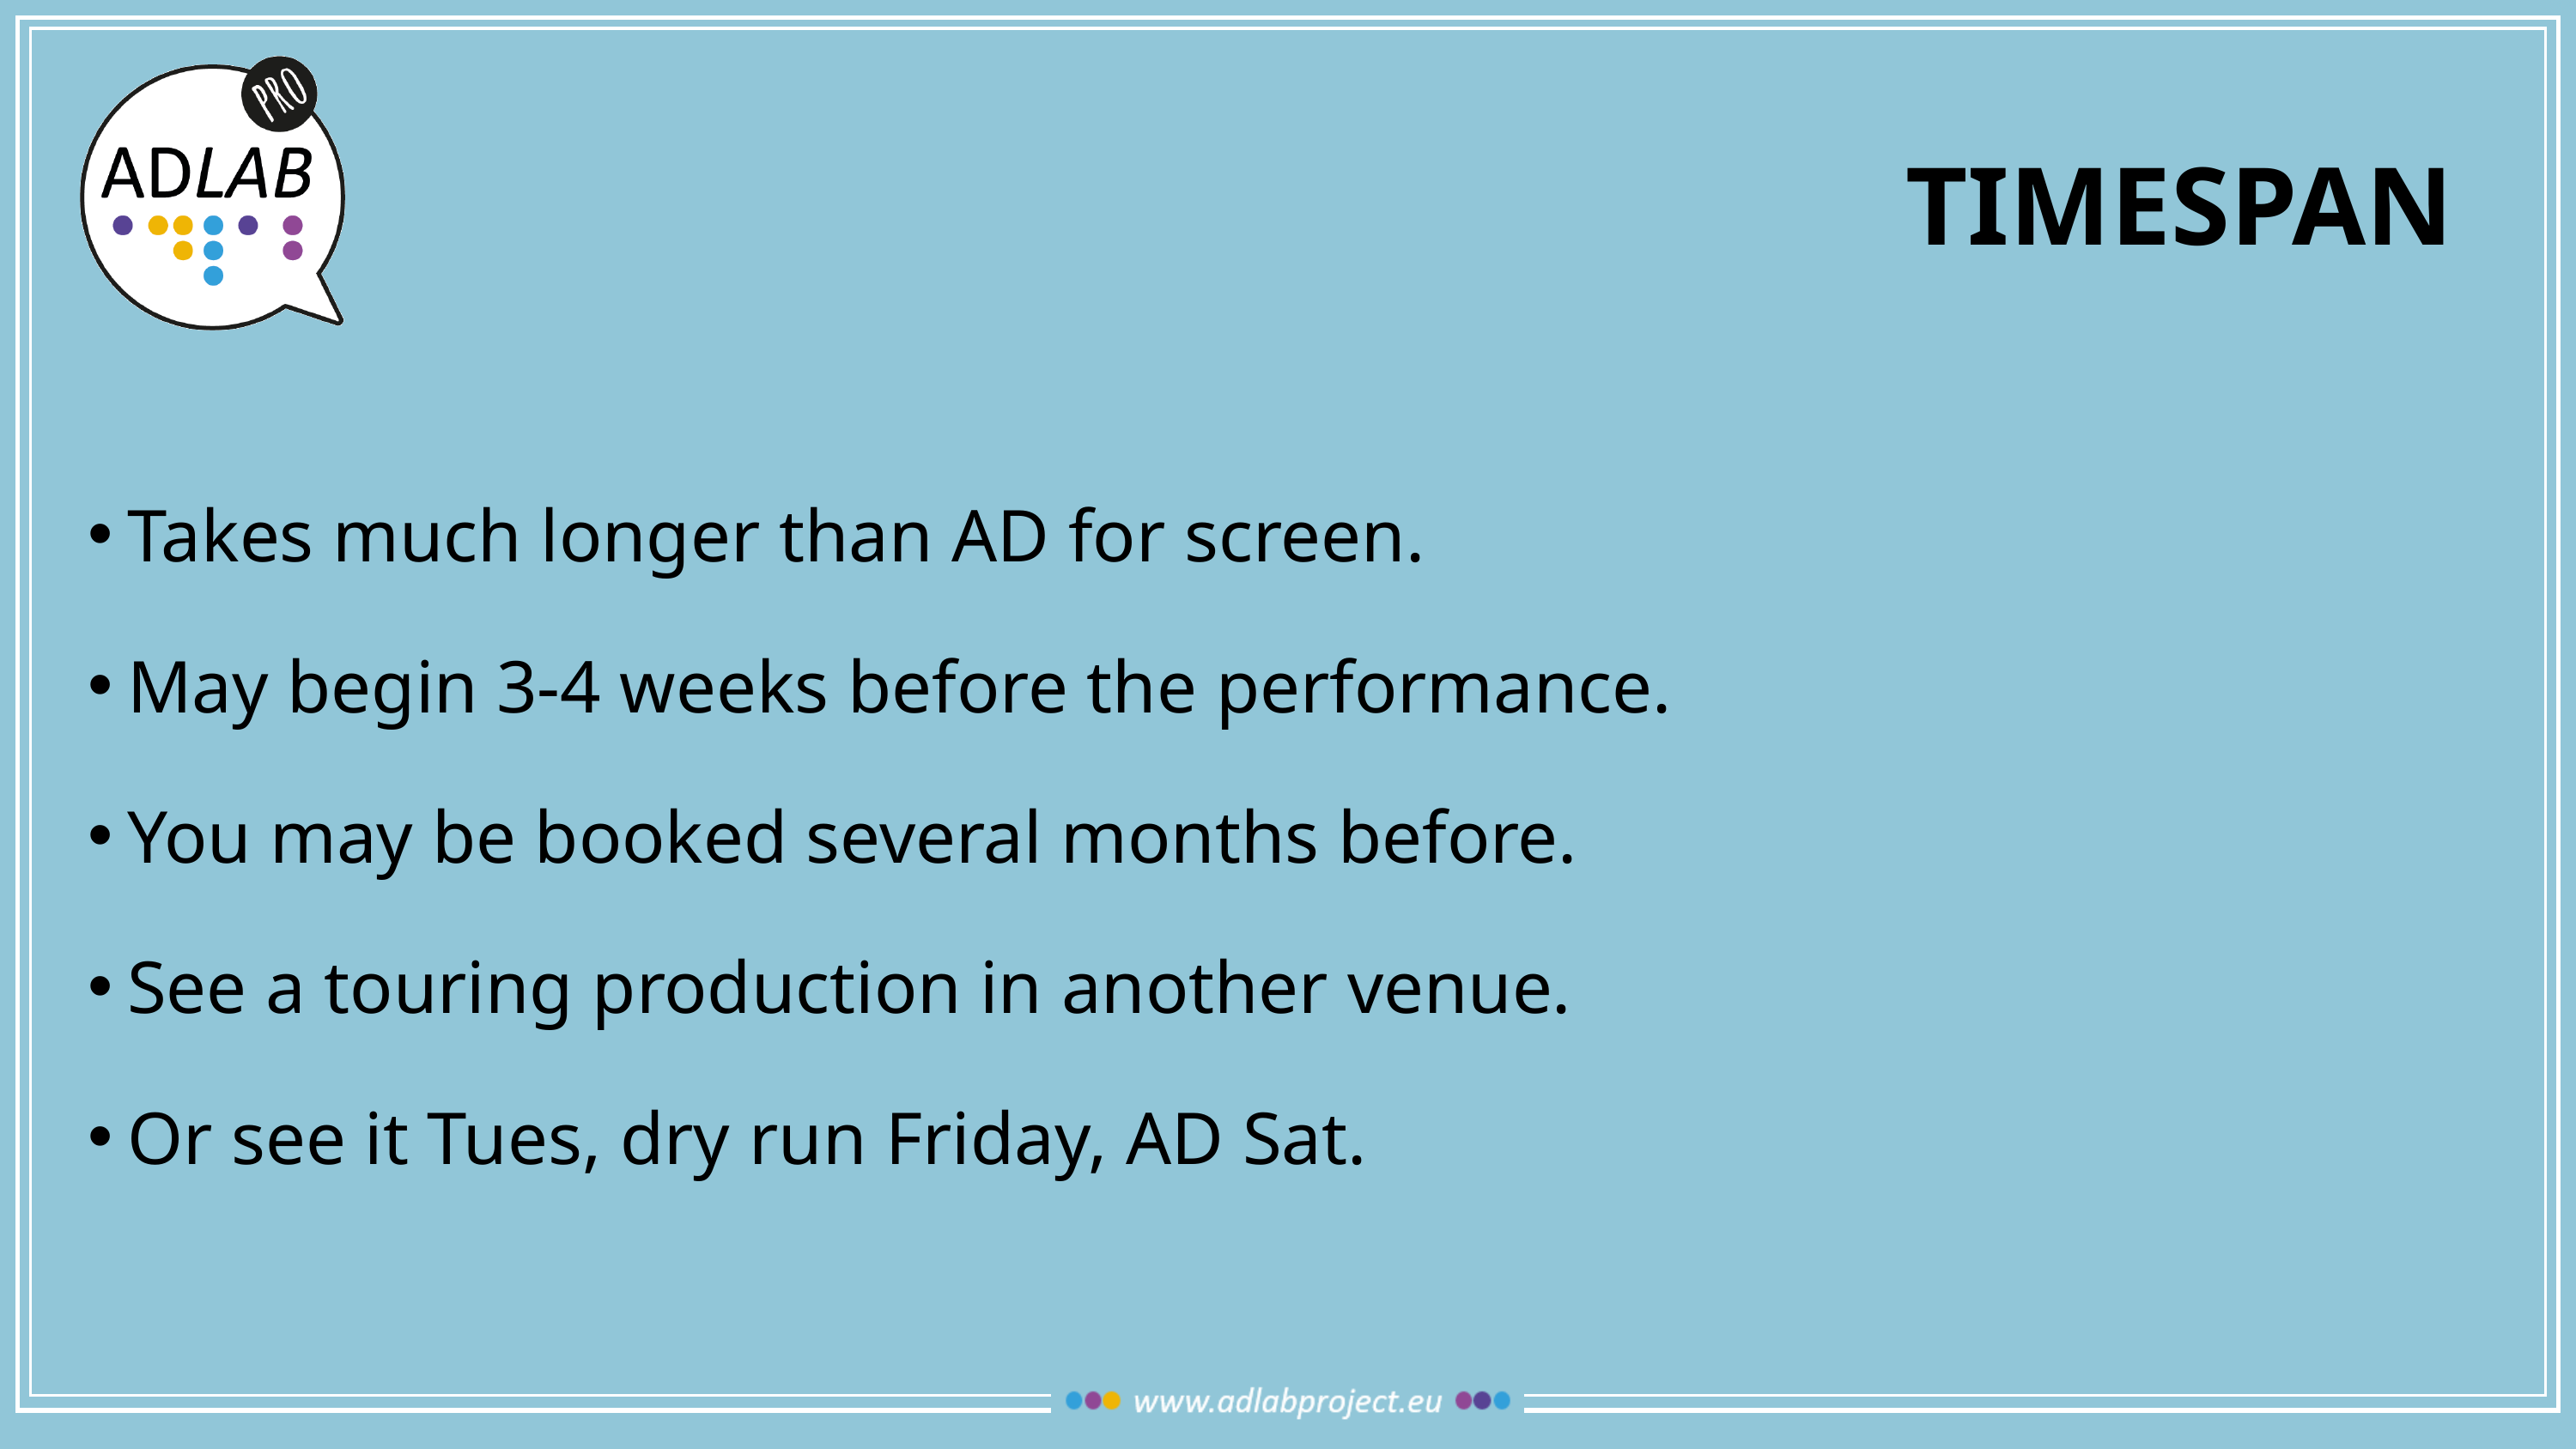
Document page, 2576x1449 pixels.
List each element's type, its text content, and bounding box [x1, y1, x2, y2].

list Takes much longer than AD for screen. May begin 3-4 weeks before the performance. You may be booked several months before. See a touring production in another venue. Or see it Tues, dry run Friday, AD Sat. [75, 440, 2501, 1122]
picture [1051, 1378, 1524, 1429]
picture [72, 49, 353, 330]
title timespan [384, 70, 2467, 351]
